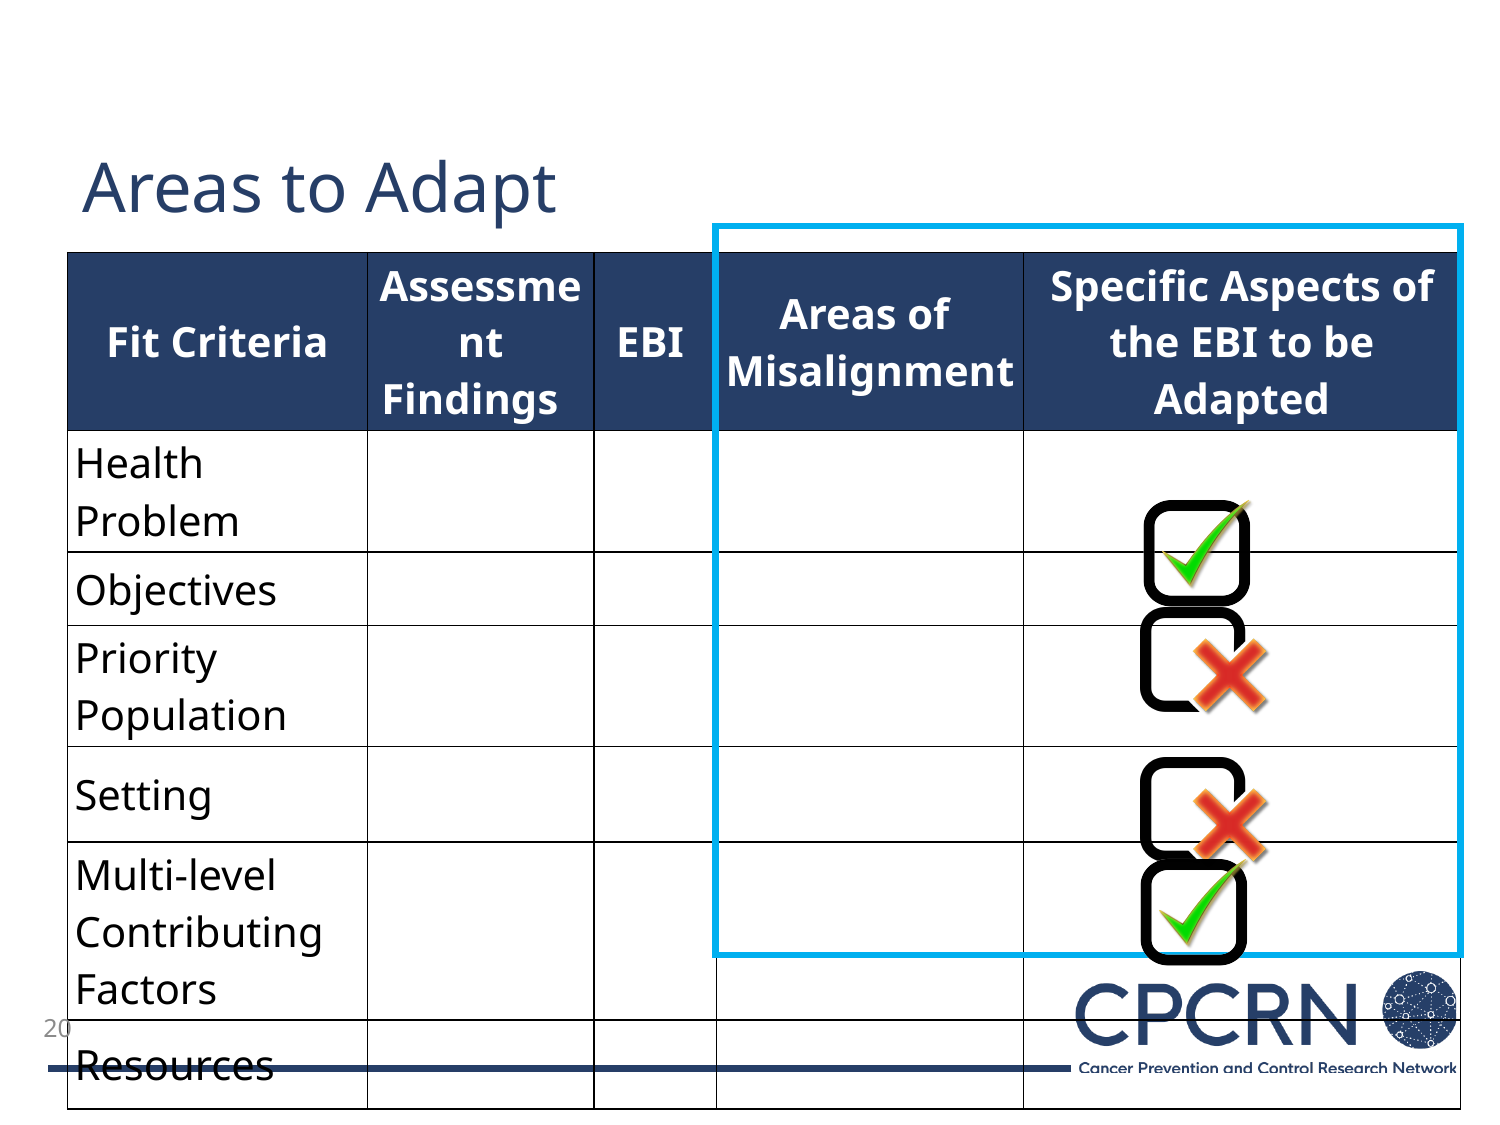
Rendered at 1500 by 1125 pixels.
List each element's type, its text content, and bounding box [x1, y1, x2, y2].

table_cell ​ [368, 1021, 593, 1108]
table_header Fit Criteria​ [68, 278, 367, 430]
text_box [714, 225, 1462, 956]
table_header Assessment Findings [368, 278, 593, 430]
table_cell Resources ​ [68, 1060, 367, 1108]
table_cell ​ [368, 431, 593, 551]
table_header EBI ​ [595, 278, 714, 430]
table_cell ​ [595, 431, 714, 551]
table_cell ​ [368, 843, 593, 1019]
table_cell ​ [717, 956, 1023, 1019]
table_cell ​ [595, 1021, 716, 1108]
table_cell ​ [595, 747, 714, 841]
table_cell Health Problem​ [68, 431, 367, 551]
picture [1140, 477, 1296, 741]
table_cell ​ [368, 553, 593, 625]
table_cell ​ [595, 843, 716, 1019]
slide_number 20 [28, 999, 379, 1060]
picture [1137, 757, 1296, 968]
table_cell ​ [368, 626, 593, 746]
table_cell Priority Population ​ [68, 626, 367, 746]
table_cell Setting [68, 747, 367, 841]
table_cell [1024, 956, 1460, 1019]
table_cell [1024, 1021, 1460, 1108]
table_cell ​ [595, 626, 714, 746]
table_cell ​ [717, 1021, 1023, 1108]
table_cell ​ [368, 747, 593, 841]
table_cell Multi-level Contributing Factors [68, 843, 367, 999]
table_cell Objectives [68, 553, 367, 625]
title Areas to Adapt [67, 103, 1397, 278]
table_cell ​ [595, 553, 714, 625]
